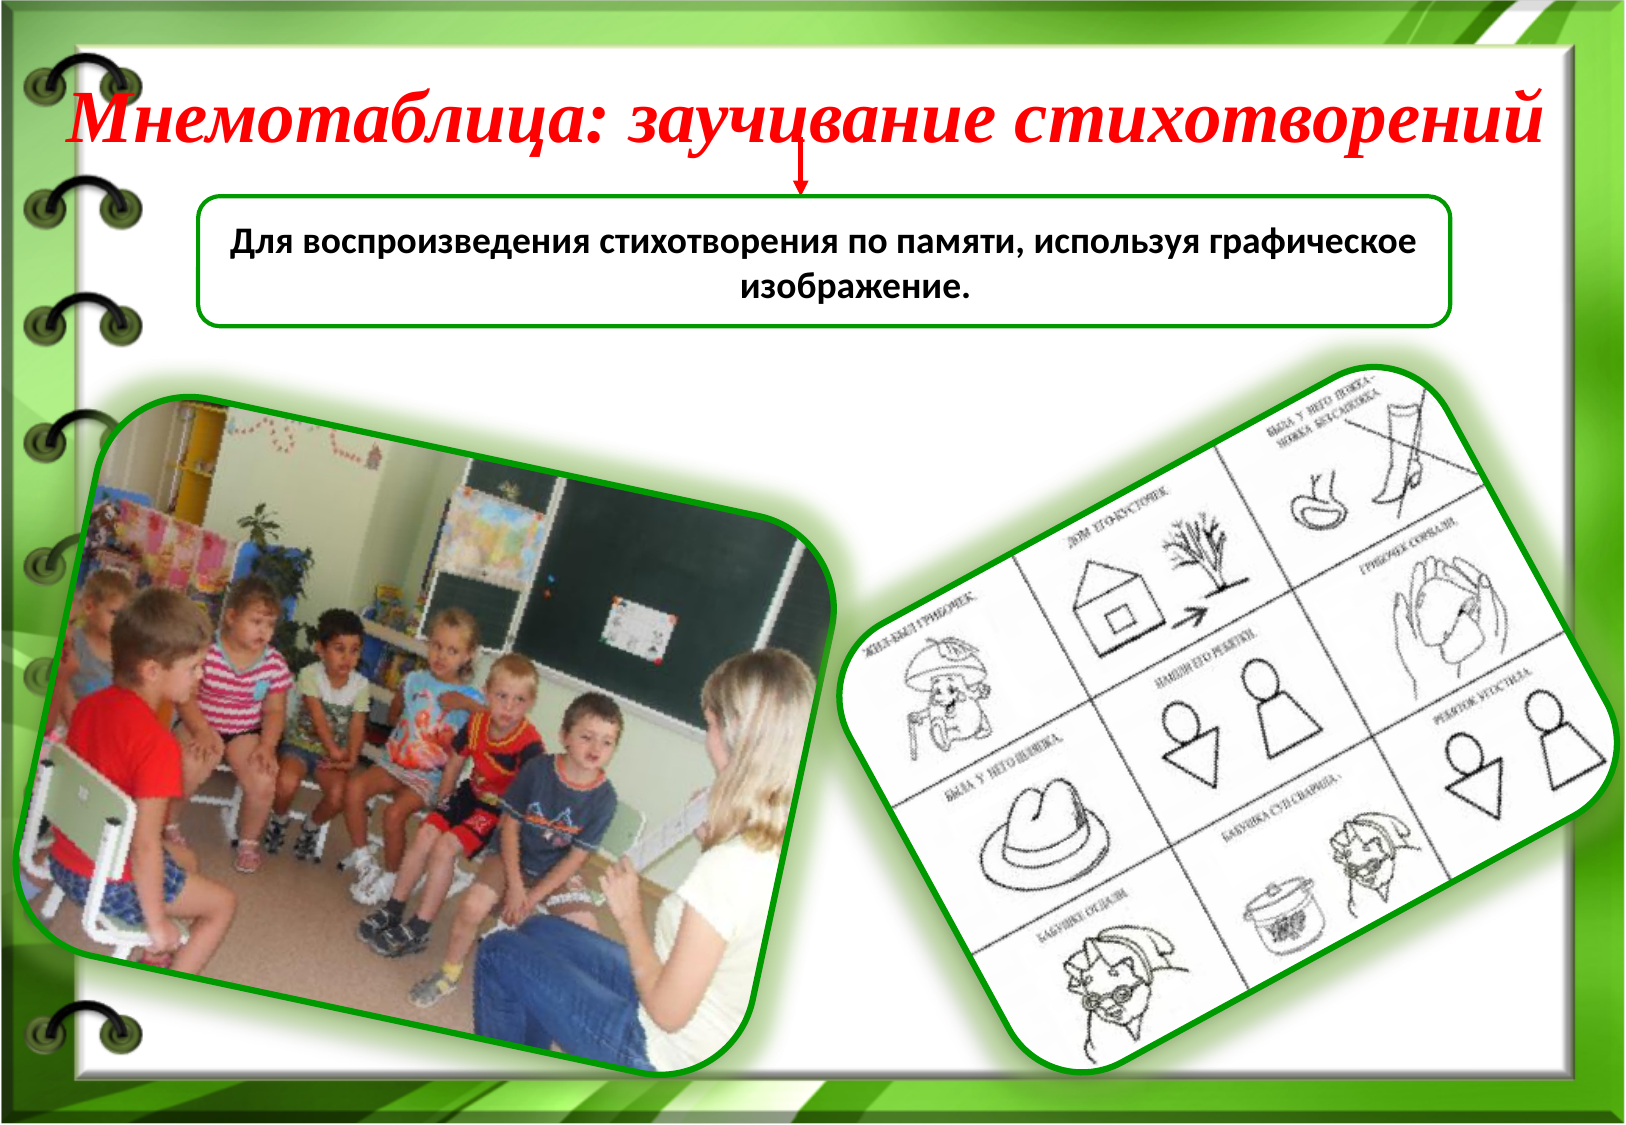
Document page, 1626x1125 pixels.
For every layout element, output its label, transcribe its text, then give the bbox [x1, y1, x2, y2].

text_box Для воспроизведения стихотворения по памяти, используя графическое изображение. [195, 194, 1453, 329]
picture [0, 0, 1626, 1125]
title Мнемотаблица: заучивание стихотворений [44, 18, 1569, 207]
